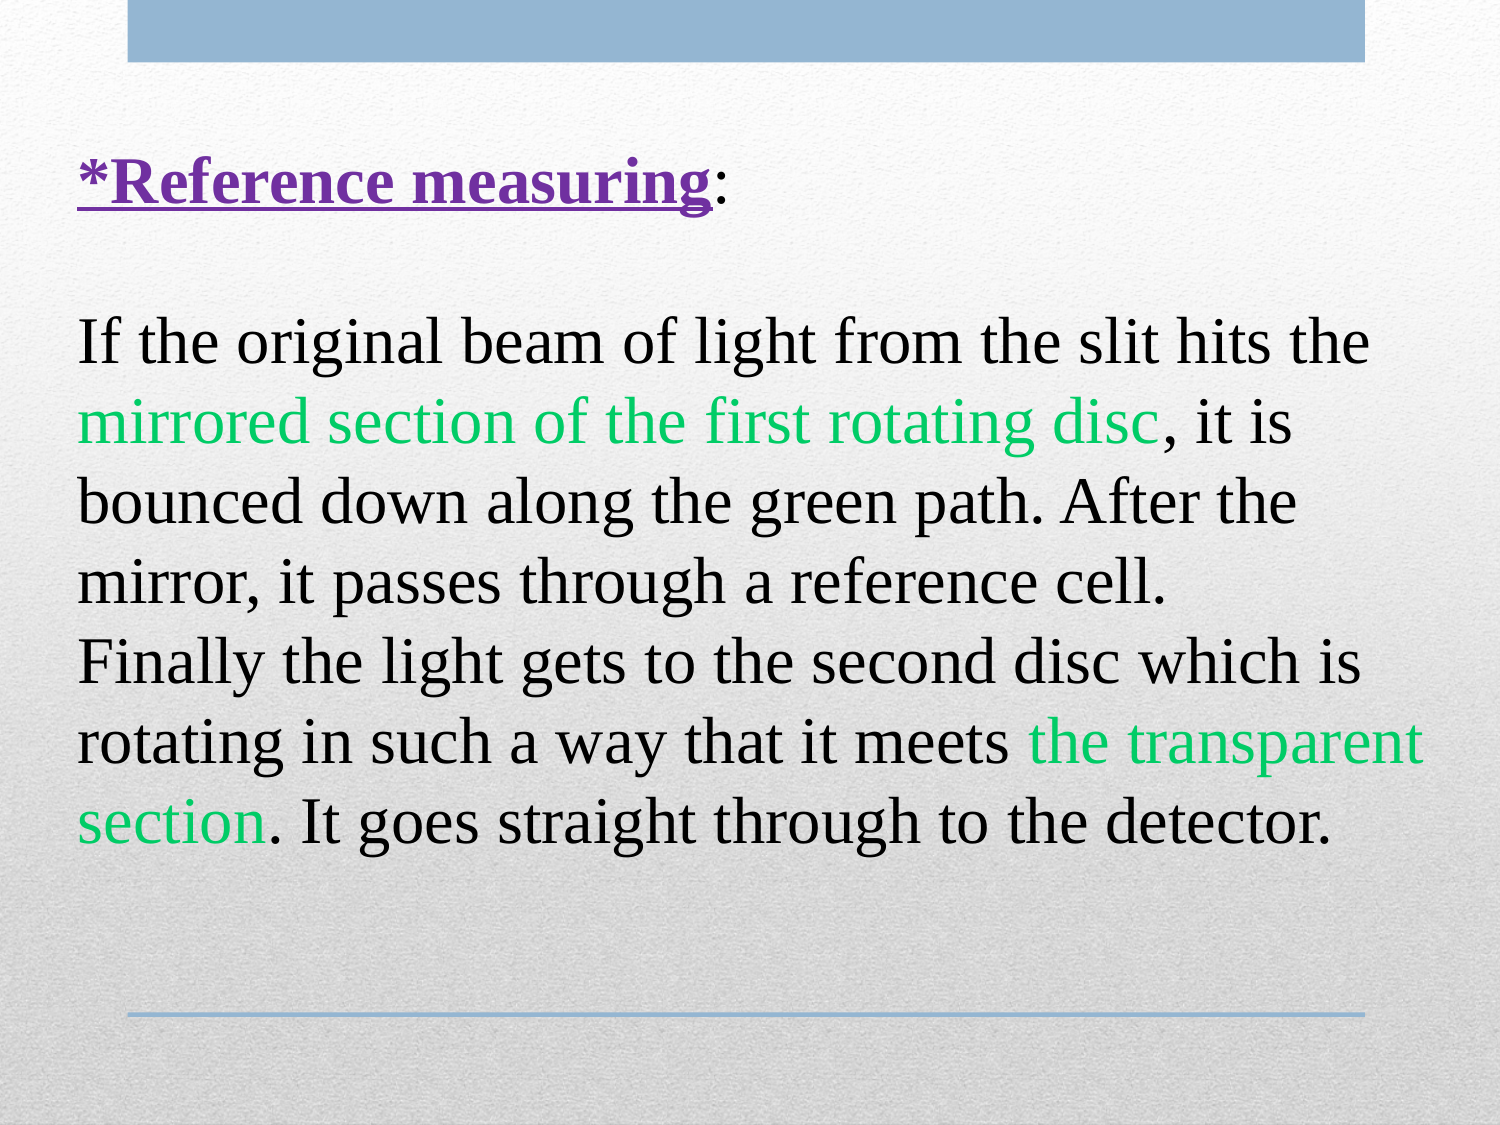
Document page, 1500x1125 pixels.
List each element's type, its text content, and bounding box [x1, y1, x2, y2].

text_box *Reference measuring: If the original beam of light from the slit hits the mirrored section of the first rotating disc, it is bounced down along the green path. After the mirror, it passes through a reference cell. Finally the light gets to the second disc which is rotating in such a way that it meets the transparent section. It goes straight through to the detector. [62, 129, 1463, 944]
